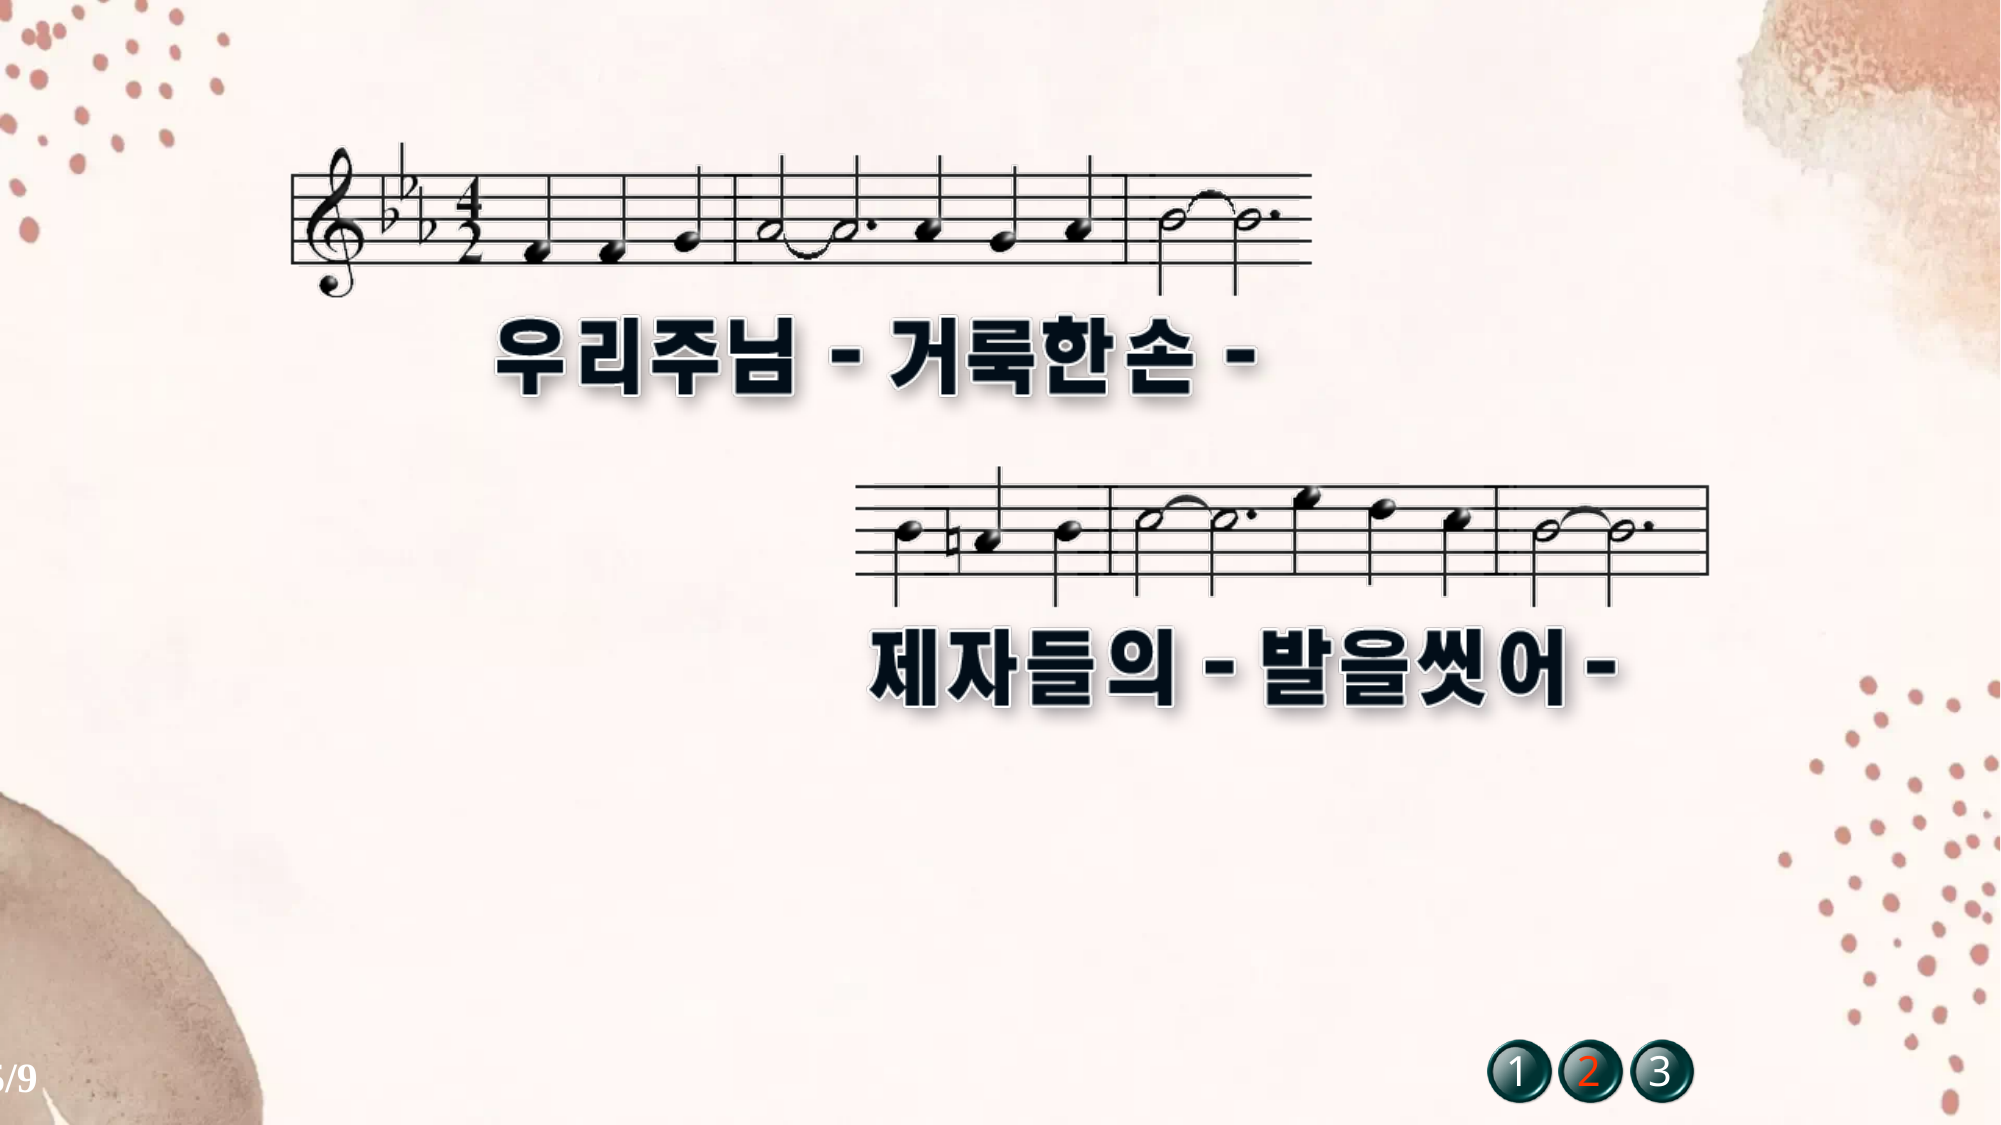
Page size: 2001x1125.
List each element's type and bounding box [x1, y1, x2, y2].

text_box [1627, 1035, 1697, 1106]
text_box [1484, 1035, 1555, 1106]
text_box [1555, 1035, 1626, 1106]
picture [0, 0, 2001, 1125]
